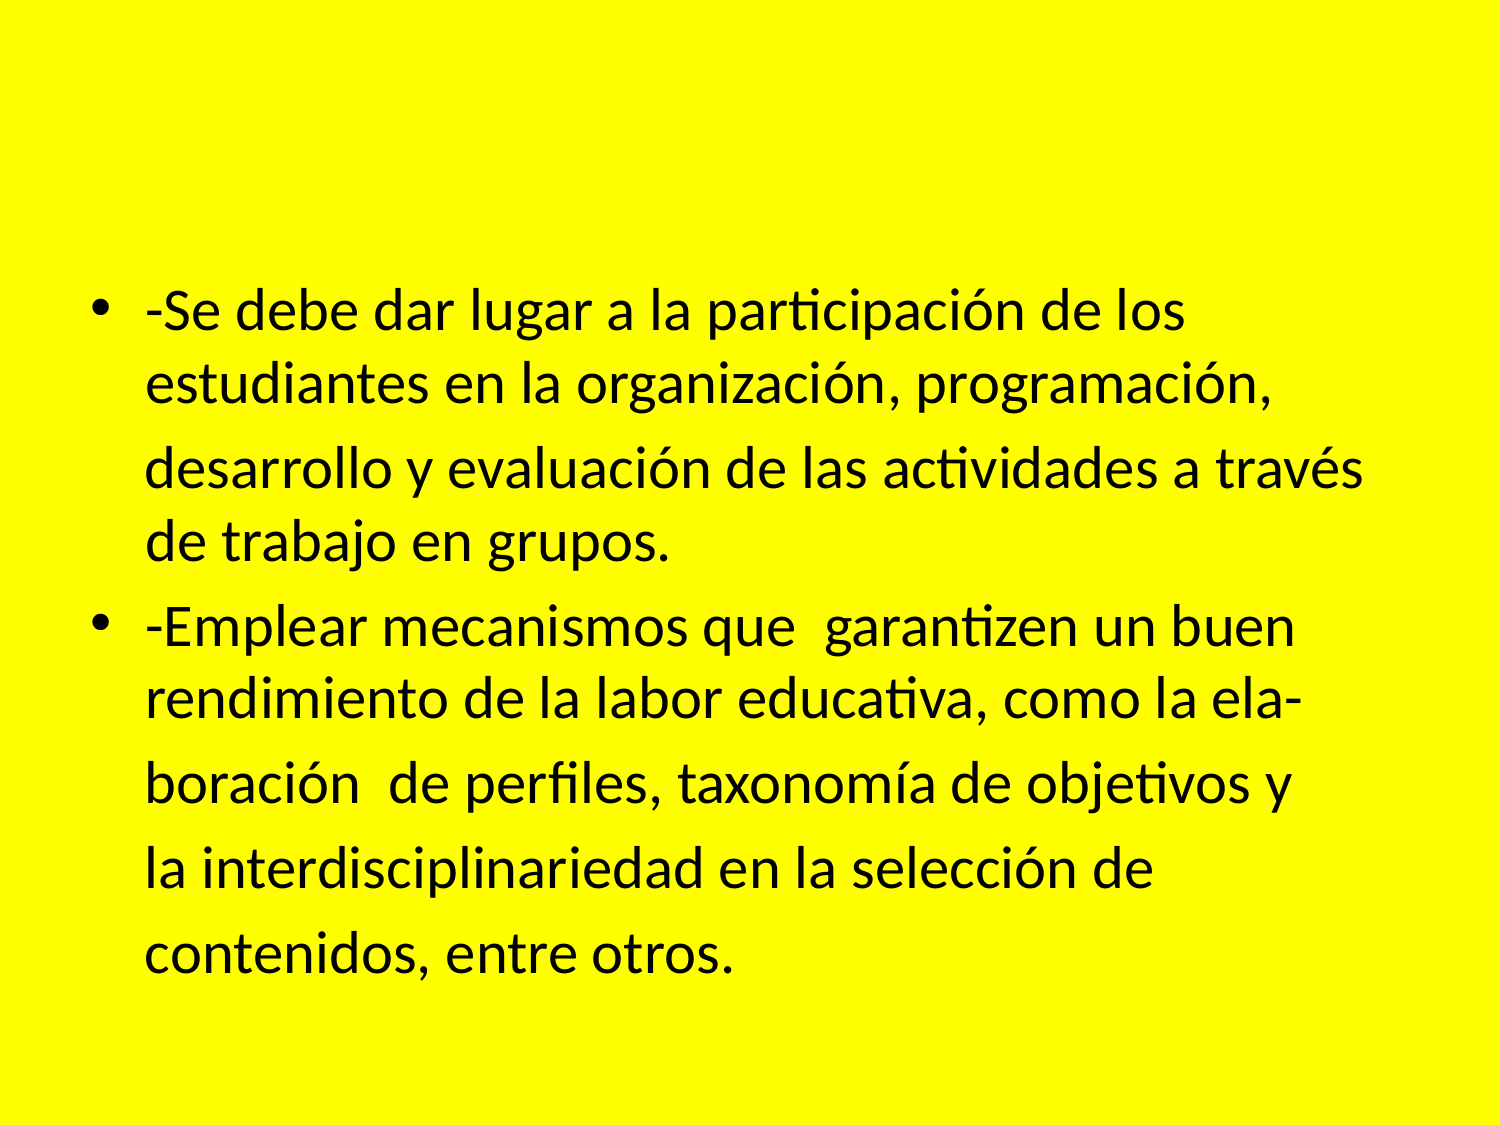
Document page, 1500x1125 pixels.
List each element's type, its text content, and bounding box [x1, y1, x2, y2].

list -Se debe dar lugar a la participación de los estudiantes en la organización, programación, desarrollo y evaluación de las actividades a través de trabajo en grupos. -Emplear mecanismos que garantizen un buen rendimiento de la labor educativa, como la ela- boración de perfiles, taxonomía de objetivos y la interdisciplinariedad en la selección de contenidos, entre otros. [75, 262, 1425, 1005]
